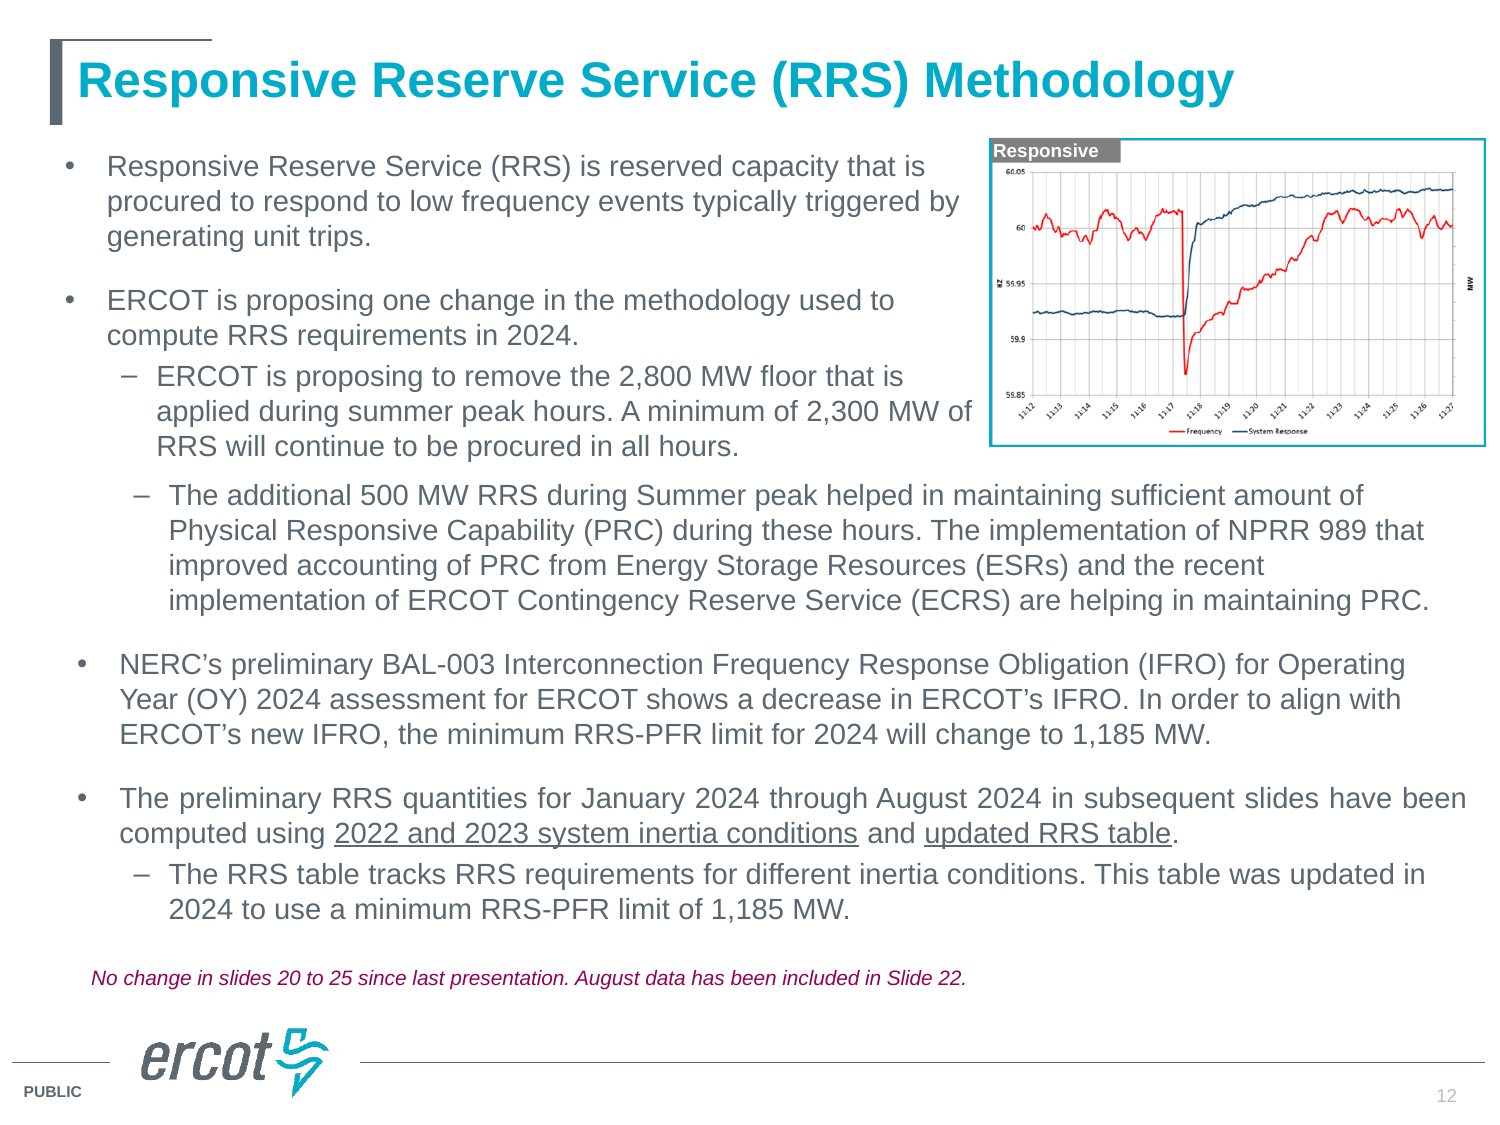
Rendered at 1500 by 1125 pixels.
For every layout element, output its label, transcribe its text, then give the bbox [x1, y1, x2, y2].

list Responsive Reserve Service (RRS) is reserved capacity that is procured to respond to low frequency events typically triggered by generating unit trips. ERCOT is proposing one change in the methodology used to compute RRS requirements in 2024. ERCOT is proposing to remove the 2,800 MW floor that is applied during summer peak hours. A minimum of 2,300 MW of RRS will continue to be procured in all hours. [50, 140, 1002, 972]
title Responsive Reserve Service (RRS) Methodology [62, 39, 1450, 125]
picture [137, 1024, 332, 1100]
text_box The additional 500 MW RRS during Summer peak helped in maintaining sufficient amount of Physical Responsive Capability (PRC) during these hours. The implementation of NPRR 989 that improved accounting of PRC from Energy Storage Resources (ESRs) and the recent implementation of ERCOT Contingency Reserve Service (ECRS) are helping in maintaining PRC. NERC’s preliminary BAL-003 Interconnection Frequency Response Obligation (IFRO) for Operating Year (OY) 2024 assessment for ERCOT shows a decrease in ERCOT’s IFRO. In order to align with ERCOT’s new IFRO, the minimum RRS-PFR limit for 2024 will change to 1,185 MW. The preliminary RRS quantities for January 2024 through August 2024 in subsequent slides have been computed using 2022 and 2023 system inertia conditions and updated RRS table. The RRS table tracks RRS requirements for different inertia conditions. This table was updated in 2024 to use a minimum RRS-PFR limit of 1,185 MW. No change in slides 20 to 25 since last presentation. August data has been included in Slide 22. [62, 469, 1484, 1022]
picture [991, 140, 1485, 446]
